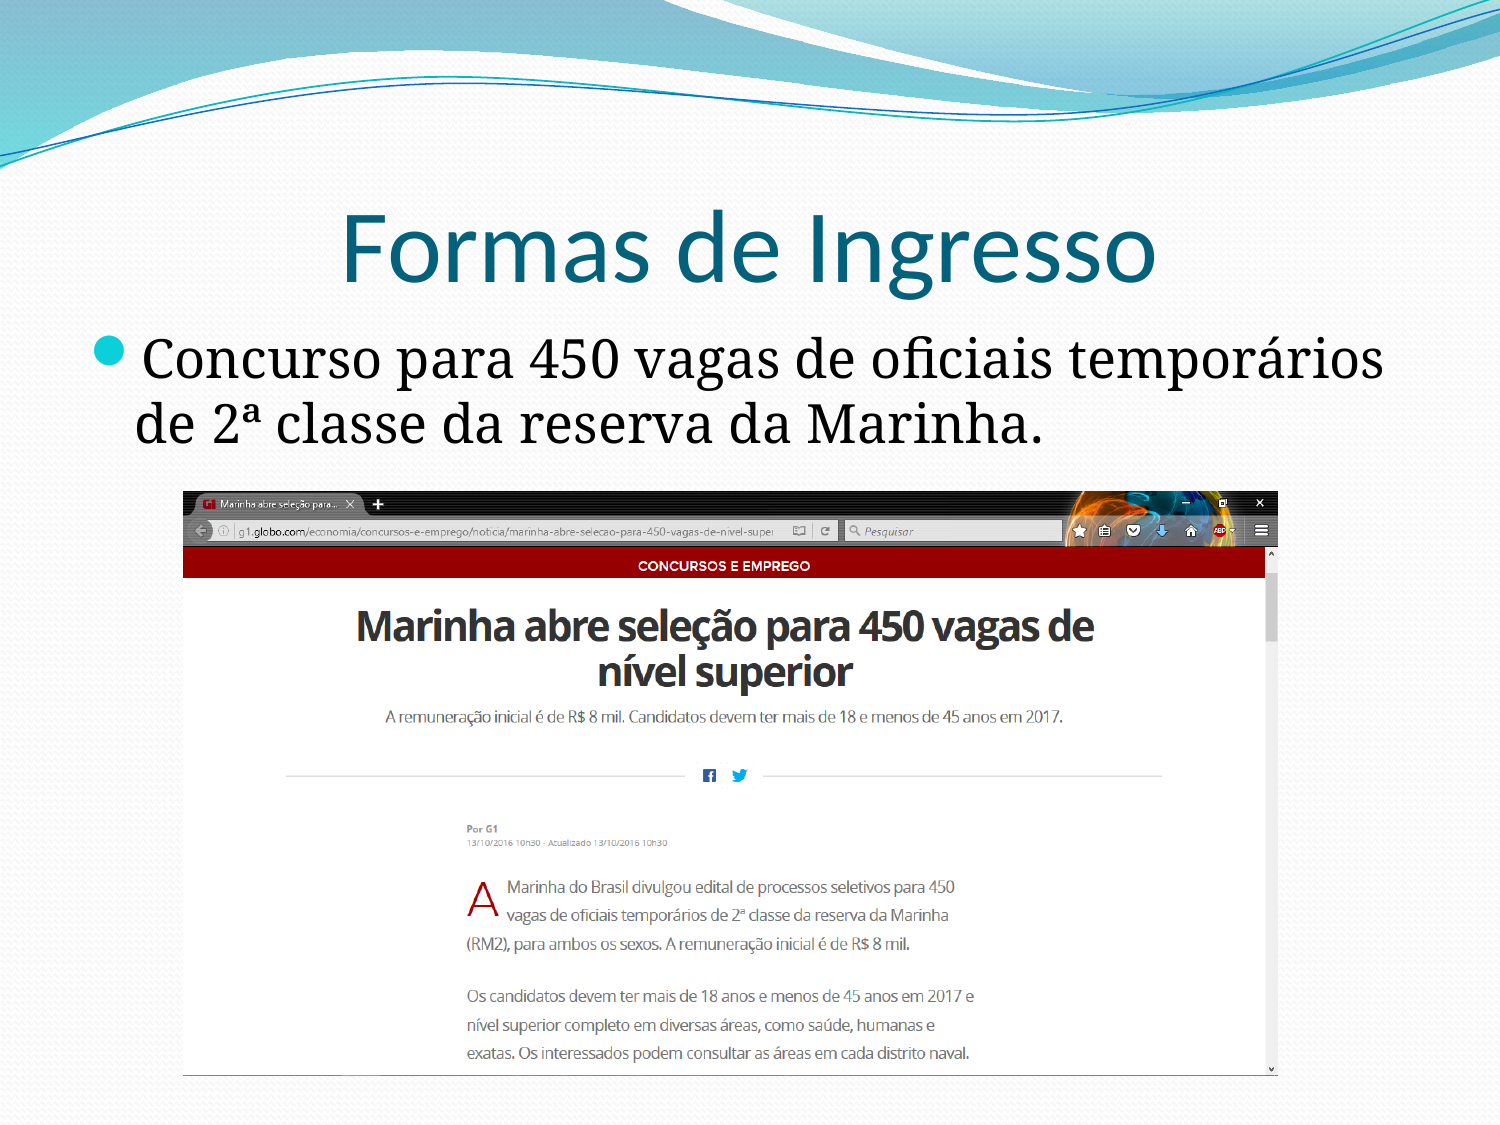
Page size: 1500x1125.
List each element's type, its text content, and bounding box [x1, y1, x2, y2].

title Formas de Ingresso [75, 115, 1425, 303]
list Concurso para 450 vagas de oficiais temporários de 2ª classe da reserva da Marinha. [75, 317, 1425, 1038]
picture [182, 491, 1279, 1077]
